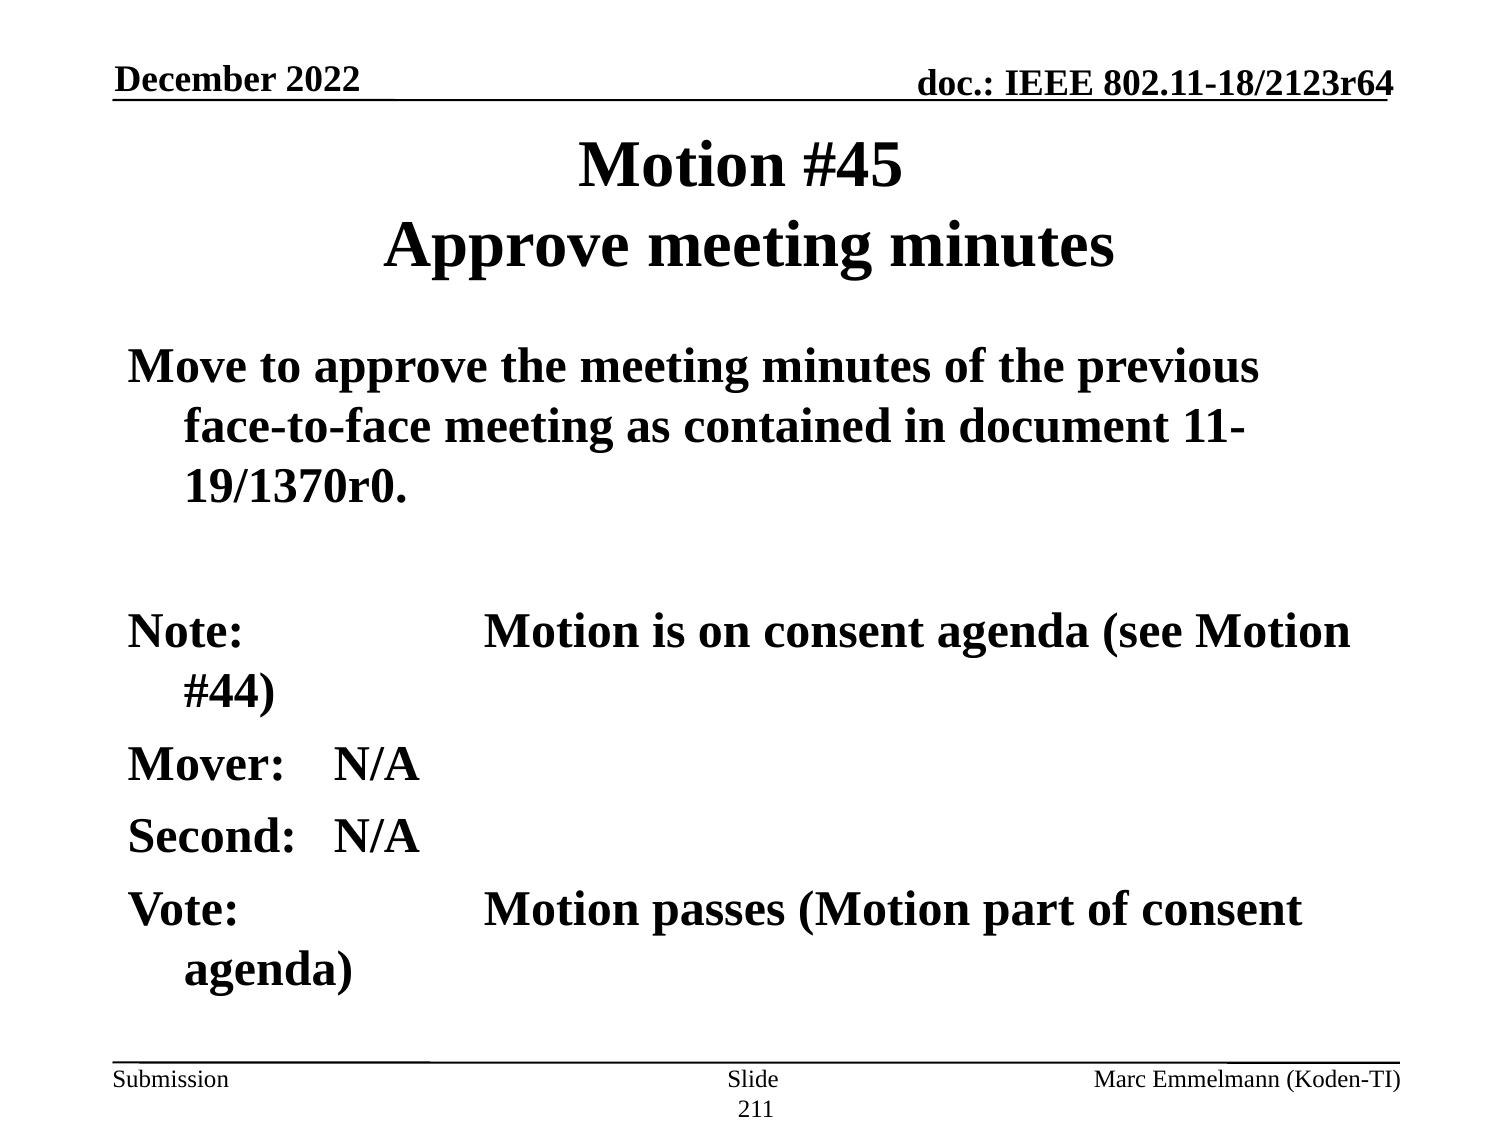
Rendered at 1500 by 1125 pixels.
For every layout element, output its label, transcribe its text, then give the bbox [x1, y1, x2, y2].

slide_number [114, 54, 423, 100]
slide_number Slide 211 [712, 1061, 800, 1123]
list Move to approve the meeting minutes of the previous face-to-face meeting as contained in document 11-19/1370r0. Note: Motion is on consent agenda (see Motion #44) Mover: N/A Second: N/A Vote: Motion passes (Motion part of consent agenda) [112, 324, 1388, 1000]
footer Marc Emmelmann (Koden-TI) [878, 1061, 1402, 1093]
title Motion #45 Approve meeting minutes [112, 112, 1388, 288]
